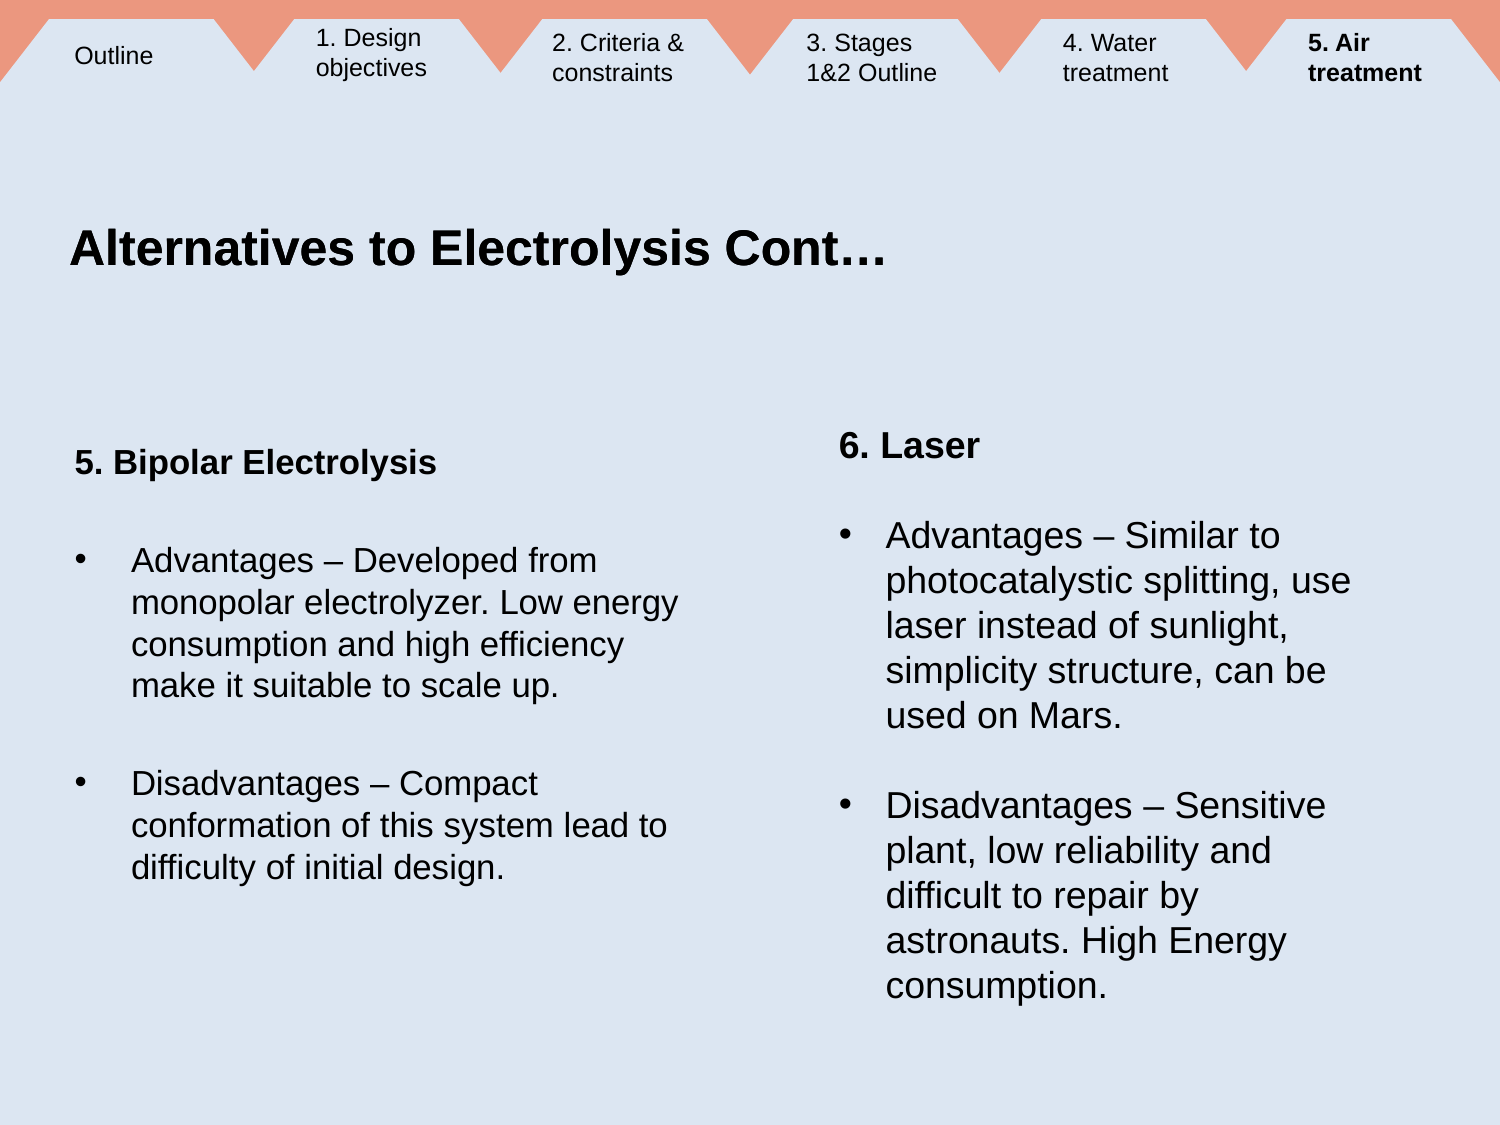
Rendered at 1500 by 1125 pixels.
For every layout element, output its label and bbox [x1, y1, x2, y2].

list [0, 0, 1500, 1125]
